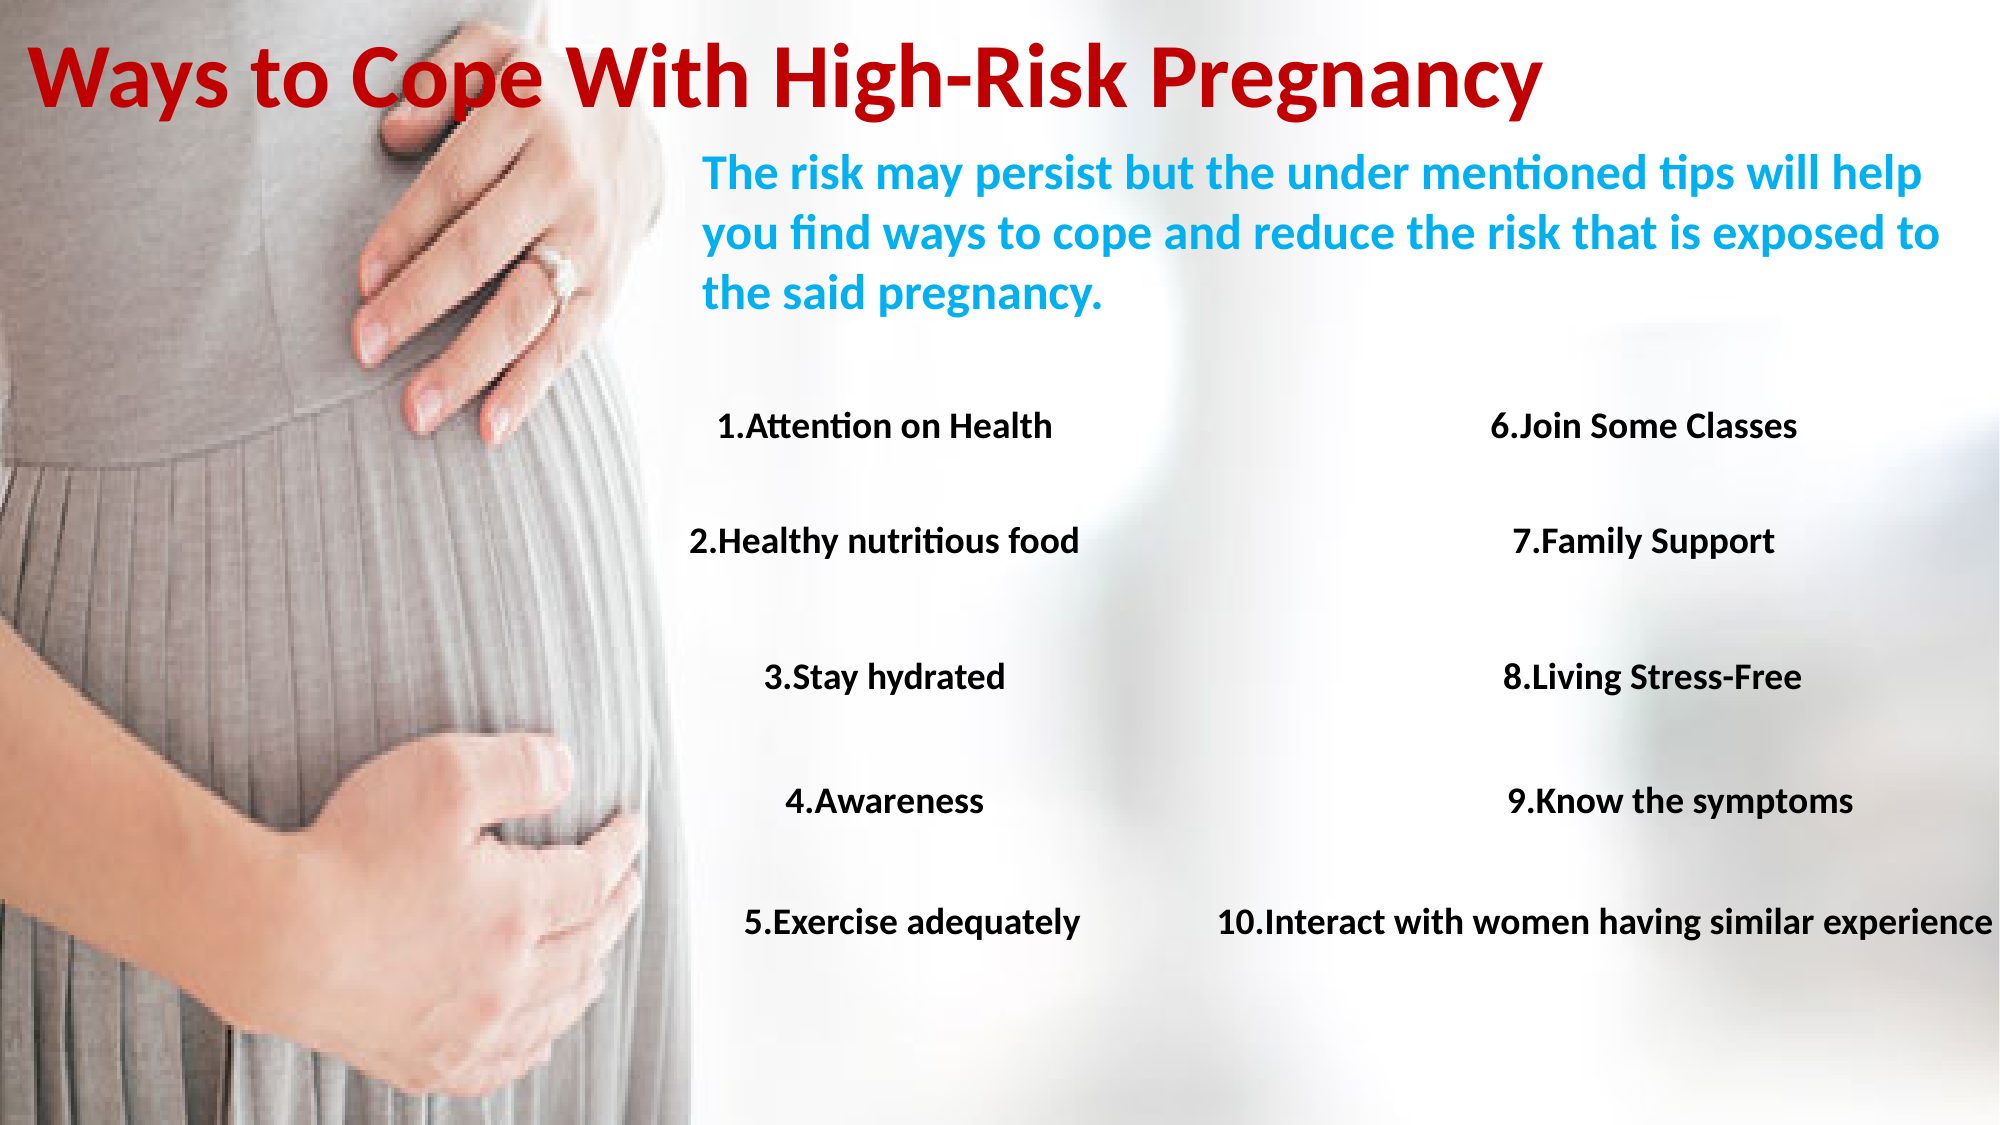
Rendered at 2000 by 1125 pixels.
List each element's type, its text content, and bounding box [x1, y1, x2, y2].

picture [0, 0, 2000, 1125]
text_box 8.Living Stress-Free [1488, 644, 1818, 705]
text_box 10.Interact with women having similar experience [1201, 889, 2000, 950]
text_box The risk may persist but the under mentioned tips will help you find ways to cope and reduce the risk that is exposed to the said pregnancy. [687, 132, 1987, 328]
text_box 1.Attention on Health [701, 393, 1069, 454]
text_box 5.Exercise adequately [729, 889, 1096, 950]
text_box 9.Know the symptoms [1492, 768, 1870, 829]
text_box 3.Stay hydrated [748, 644, 1021, 705]
text_box Ways to Cope With High-Risk Pregnancy [12, 8, 1561, 133]
text_box 7.Family Support [1497, 508, 1791, 569]
text_box 4.Awareness [770, 768, 1000, 829]
text_box 6.Join Some Classes [1475, 393, 1814, 454]
text_box 2.Healthy nutritious food [674, 508, 1096, 569]
